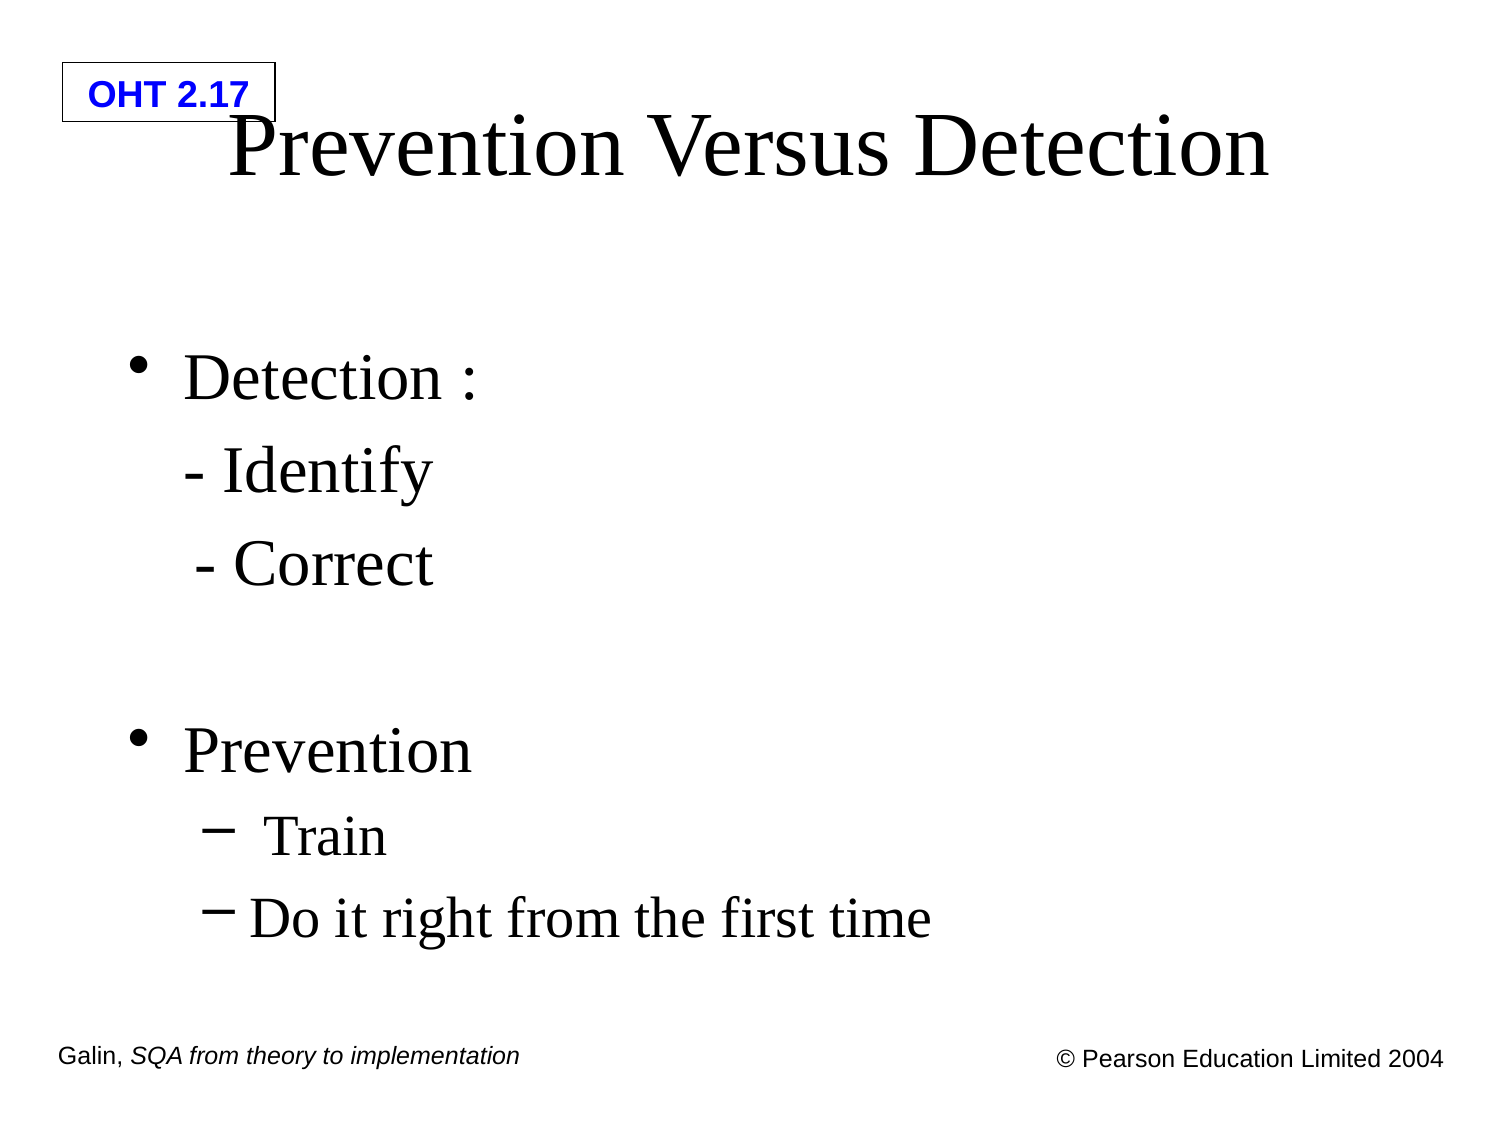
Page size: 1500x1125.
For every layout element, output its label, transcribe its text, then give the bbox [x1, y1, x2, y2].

list Detection : - Identify - Correct Prevention Train Do it right from the first time [112, 324, 1388, 1001]
title Prevention Versus Detection [112, 99, 1388, 288]
